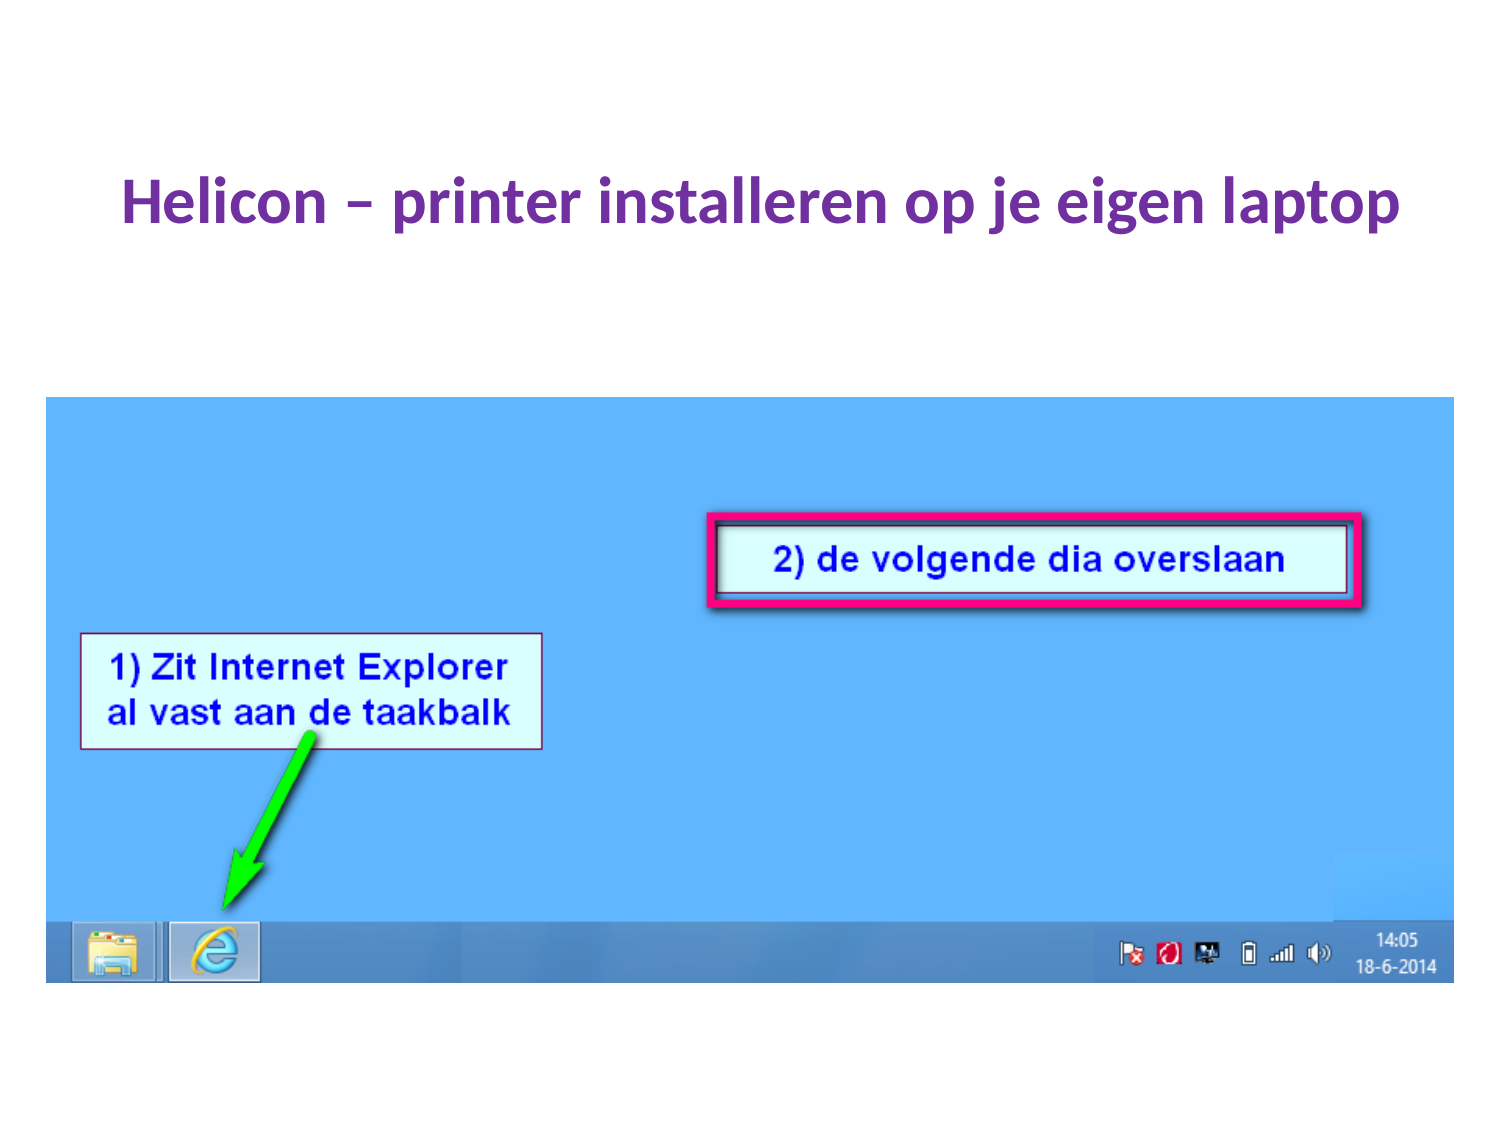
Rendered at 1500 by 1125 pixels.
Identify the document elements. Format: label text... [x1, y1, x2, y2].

text_box Helicon – printer installeren op je eigen laptop [106, 148, 1418, 244]
picture [45, 396, 1454, 984]
